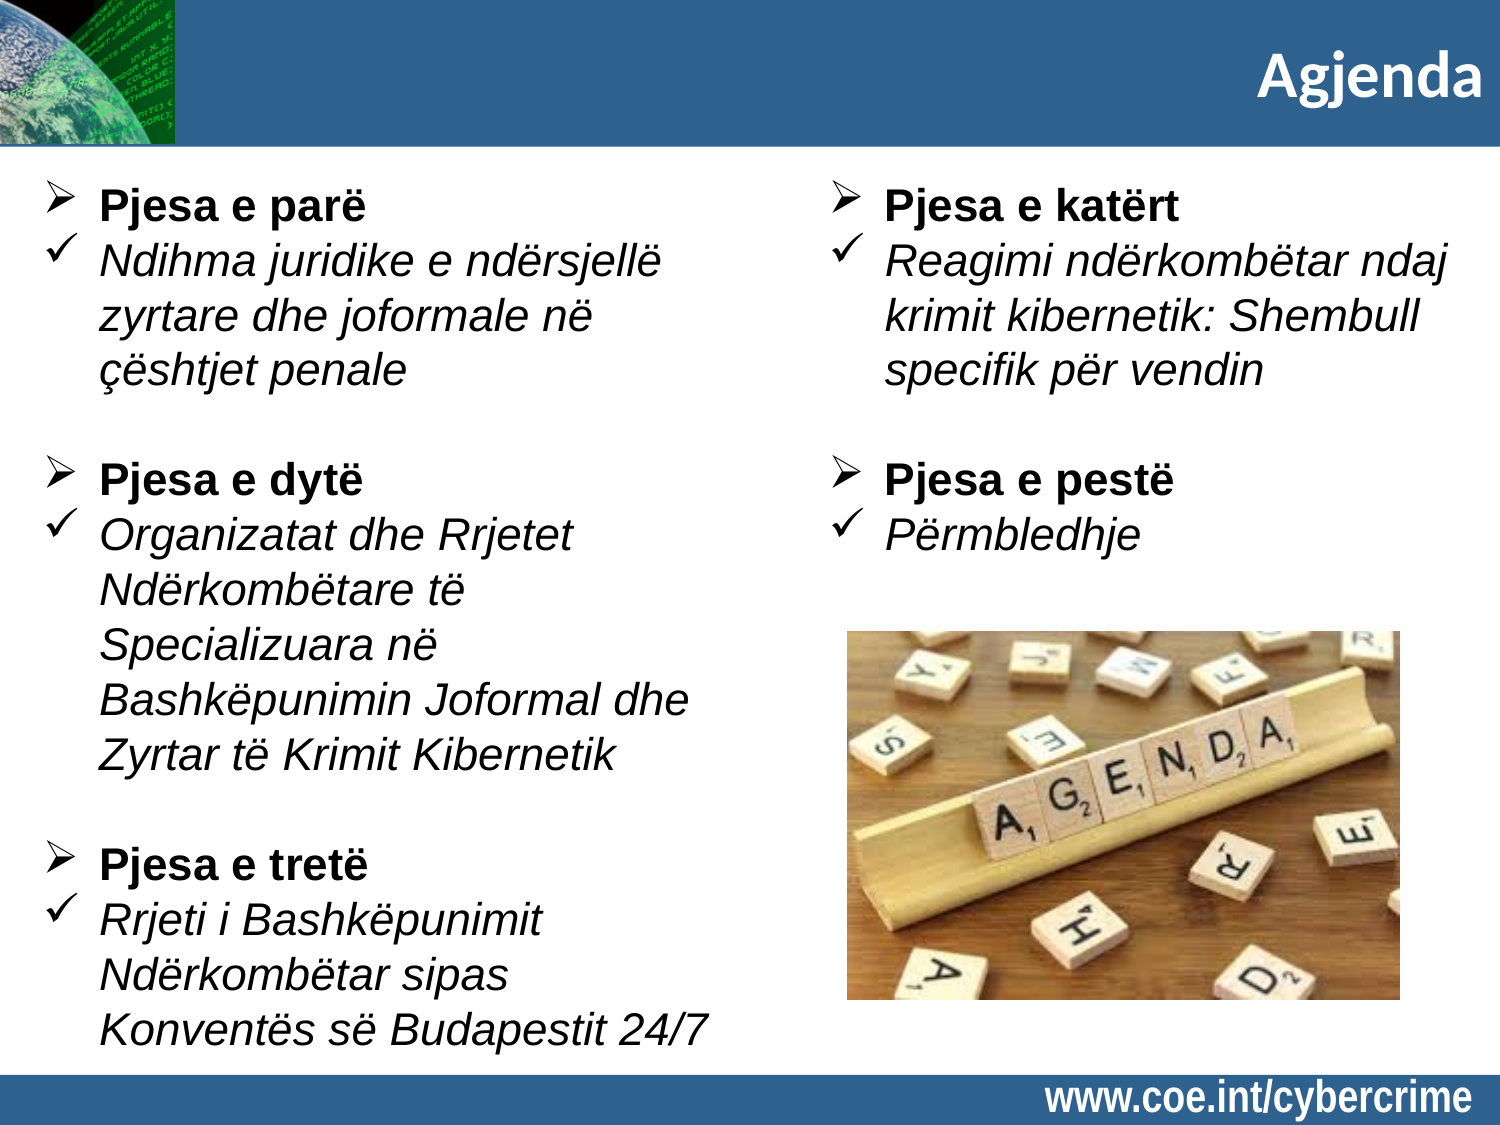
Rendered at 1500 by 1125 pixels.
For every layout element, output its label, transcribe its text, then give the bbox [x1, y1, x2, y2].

text_box Pjesa e parë Ndihma juridike e ndërsjellë zyrtare dhe joformale në çështjet penale Pjesa e dytë Organizatat dhe Rrjetet Ndërkombëtare të Specializuara në Bashkëpunimin Joformal dhe Zyrtar të Krimit Kibernetik Pjesa e tretë Rrjeti i Bashkëpunimit Ndërkombëtar sipas Konventës së Budapestit 24/7 [28, 167, 735, 1118]
text_box Pjesa e katërt Reagimi ndërkombëtar ndaj krimit kibernetik: Shembull specifik për vendin Pjesa e pestë Përmbledhje [813, 167, 1472, 568]
picture [846, 631, 1400, 1000]
picture [0, 0, 175, 144]
text_box www.coe.int/cybercrime [1030, 1059, 1500, 1125]
text_box [0, 1073, 1030, 1125]
text_box Agjenda [177, 0, 1500, 149]
